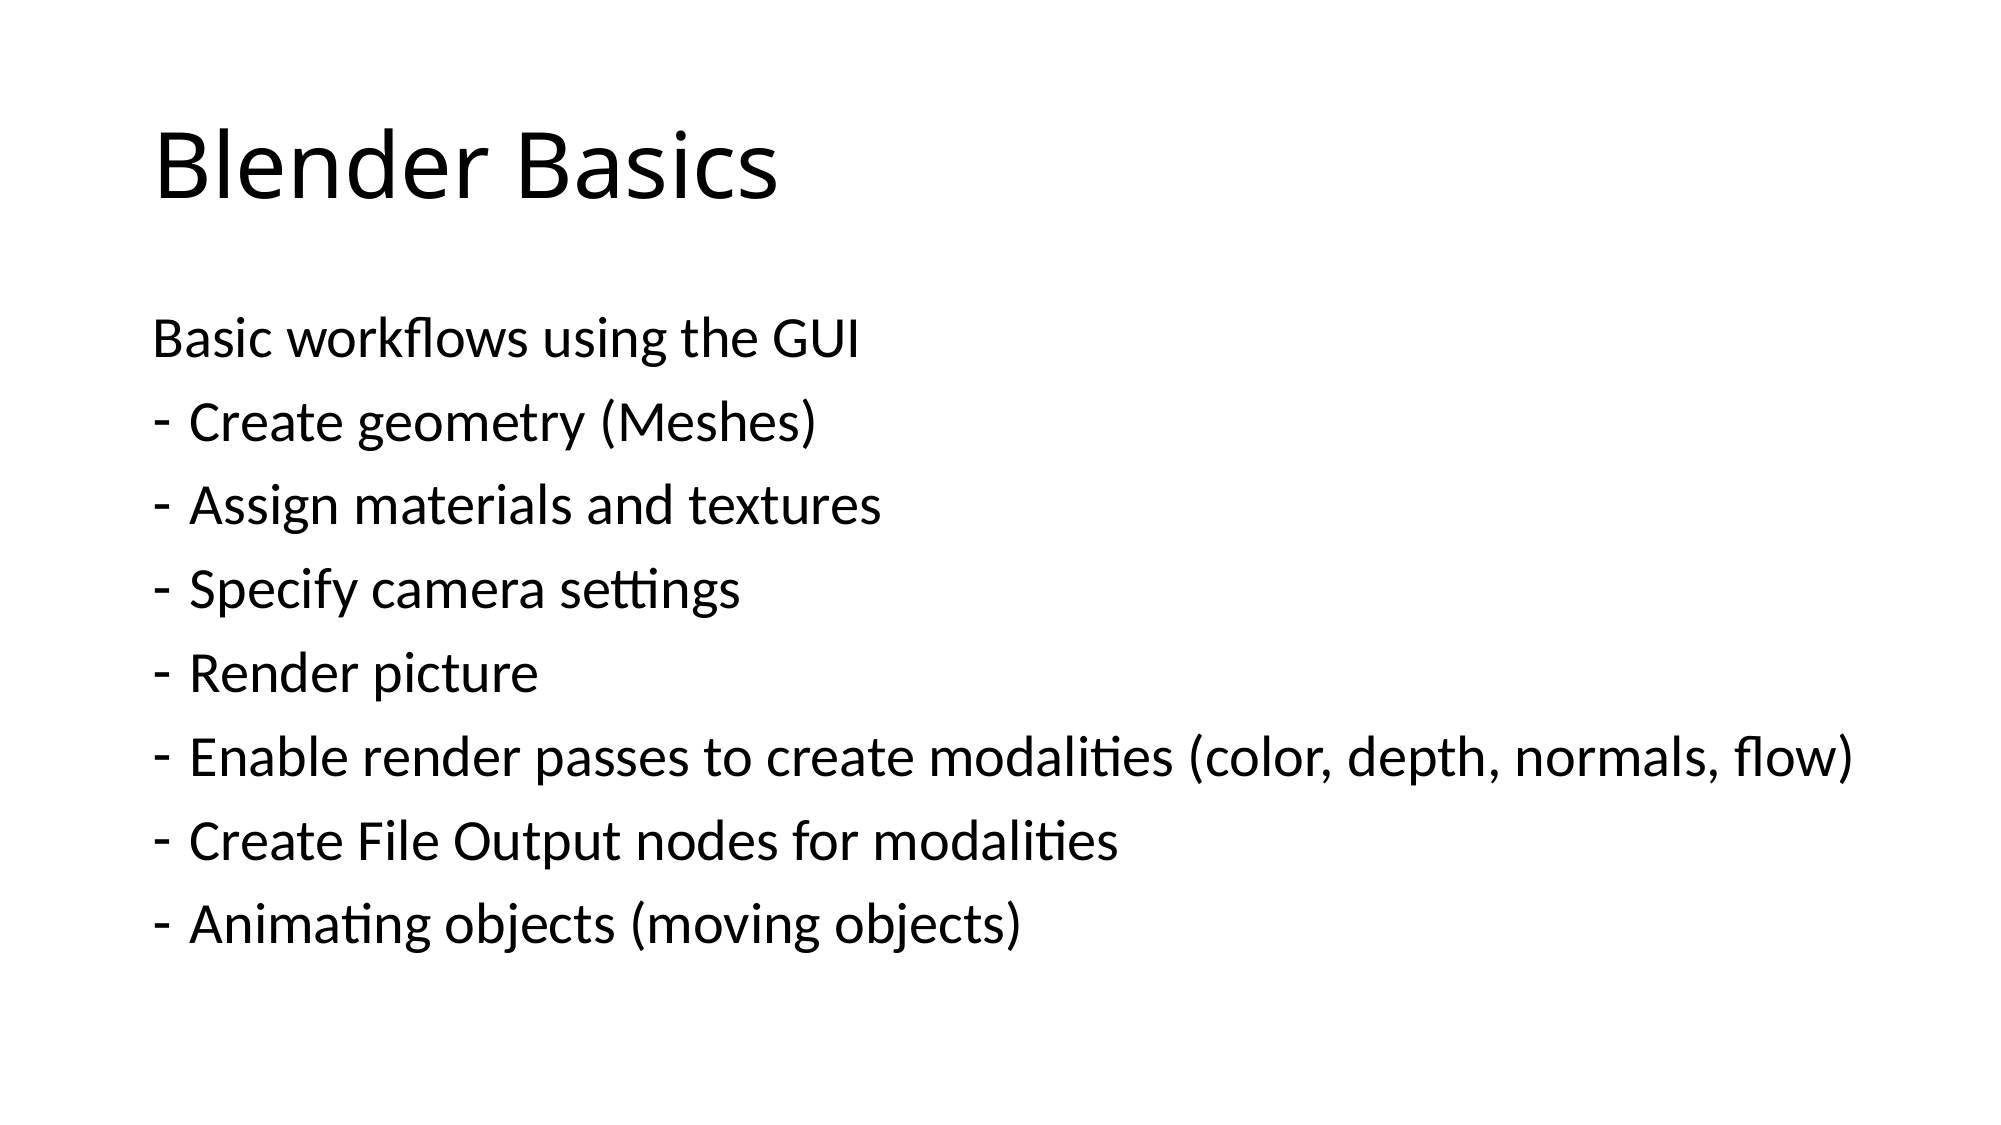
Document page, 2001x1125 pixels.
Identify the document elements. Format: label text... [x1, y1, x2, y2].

list Basic workflows using the GUI Create geometry (Meshes) Assign materials and textures Specify camera settings Render picture Enable render passes to create modalities (color, depth, normals, flow) Create File Output nodes for modalities Animating objects (moving objects) [137, 299, 1893, 1014]
title Blender Basics [137, 59, 1863, 278]
